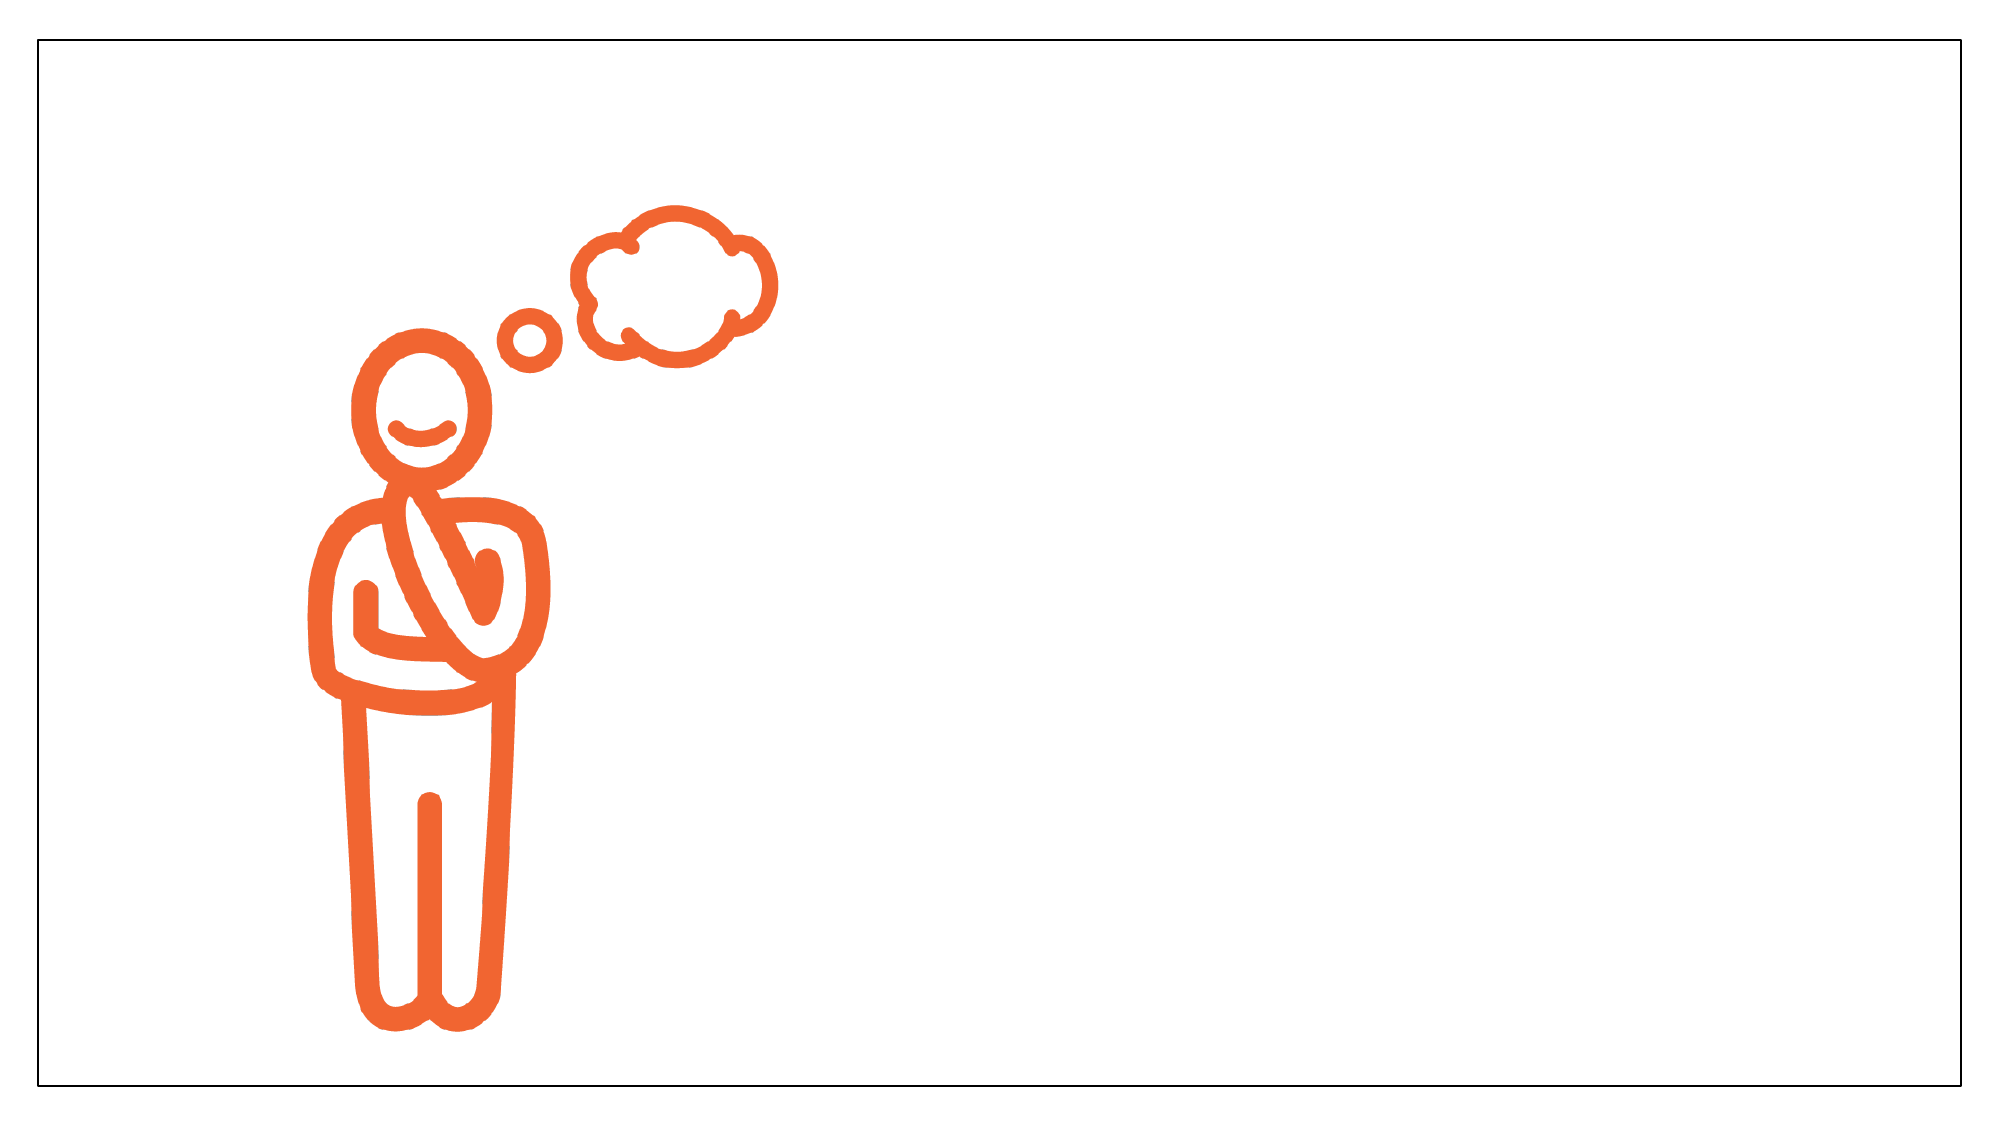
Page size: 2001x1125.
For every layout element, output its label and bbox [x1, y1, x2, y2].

picture [256, 193, 797, 1047]
